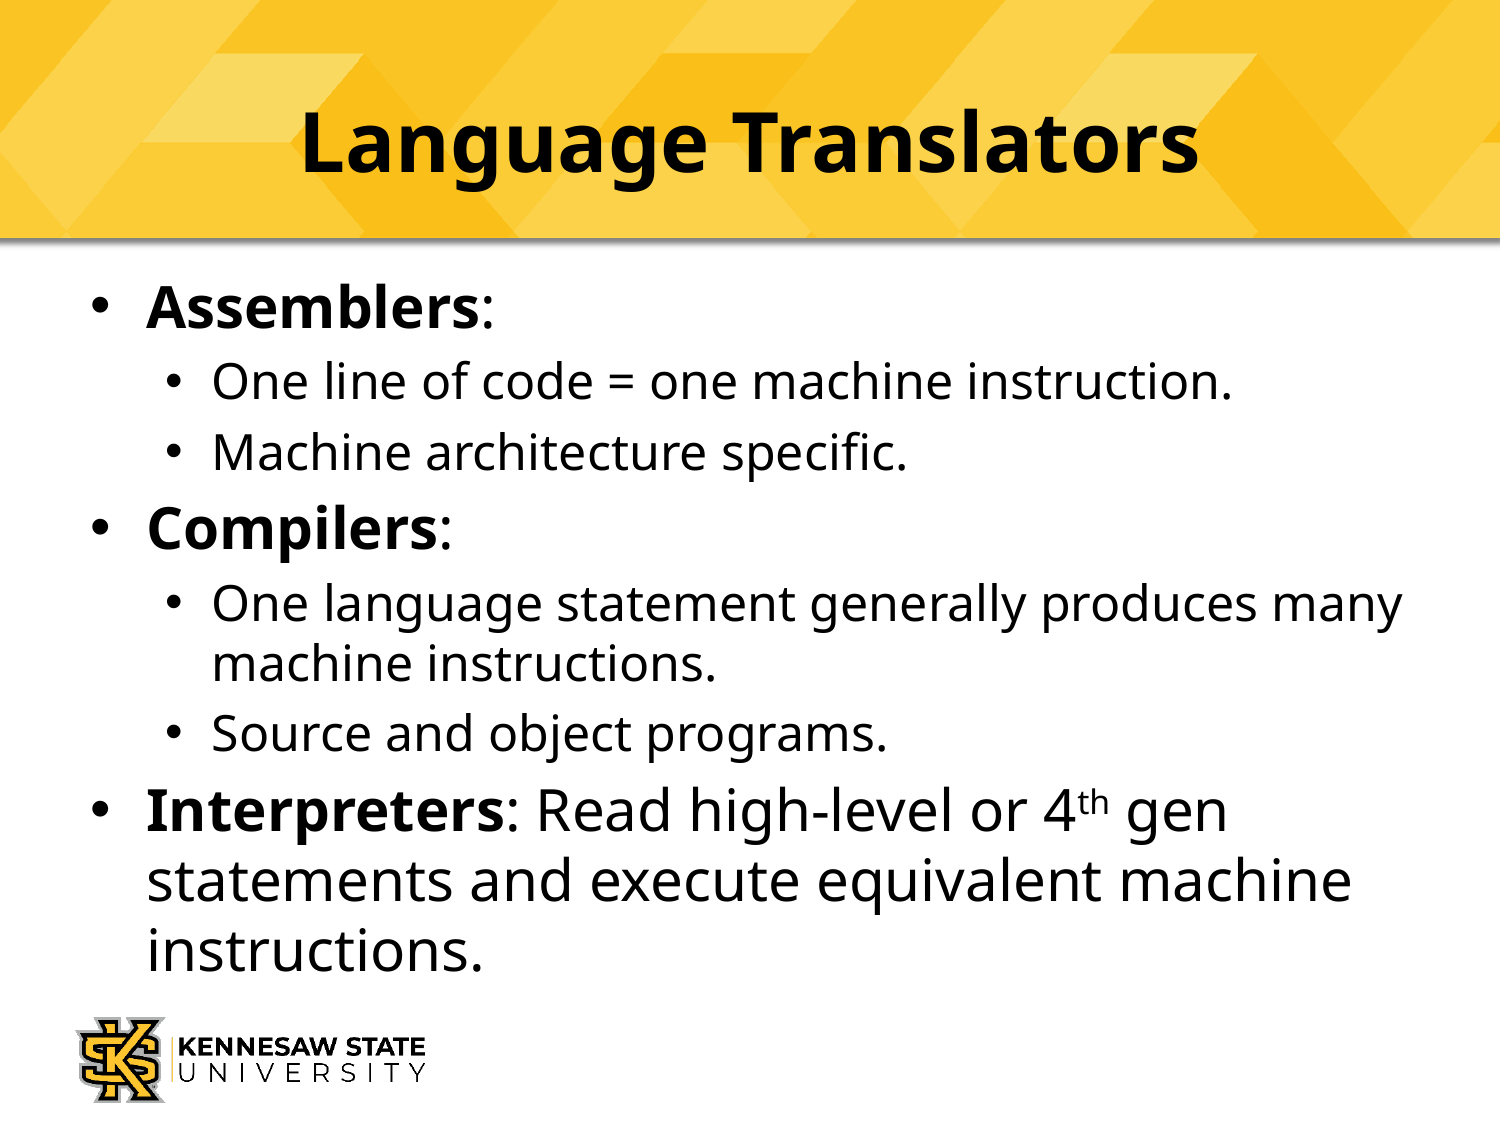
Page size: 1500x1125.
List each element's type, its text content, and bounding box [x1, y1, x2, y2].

list Assemblers: One line of code = one machine instruction. Machine architecture specific. Compilers: One language statement generally produces many machine instructions. Source and object programs. Interpreters: Read high-level or 4th gen statements and execute equivalent machine instructions. [75, 262, 1425, 1005]
picture [0, 0, 1500, 251]
picture [75, 1017, 425, 1103]
title Language Translators [75, 45, 1425, 233]
